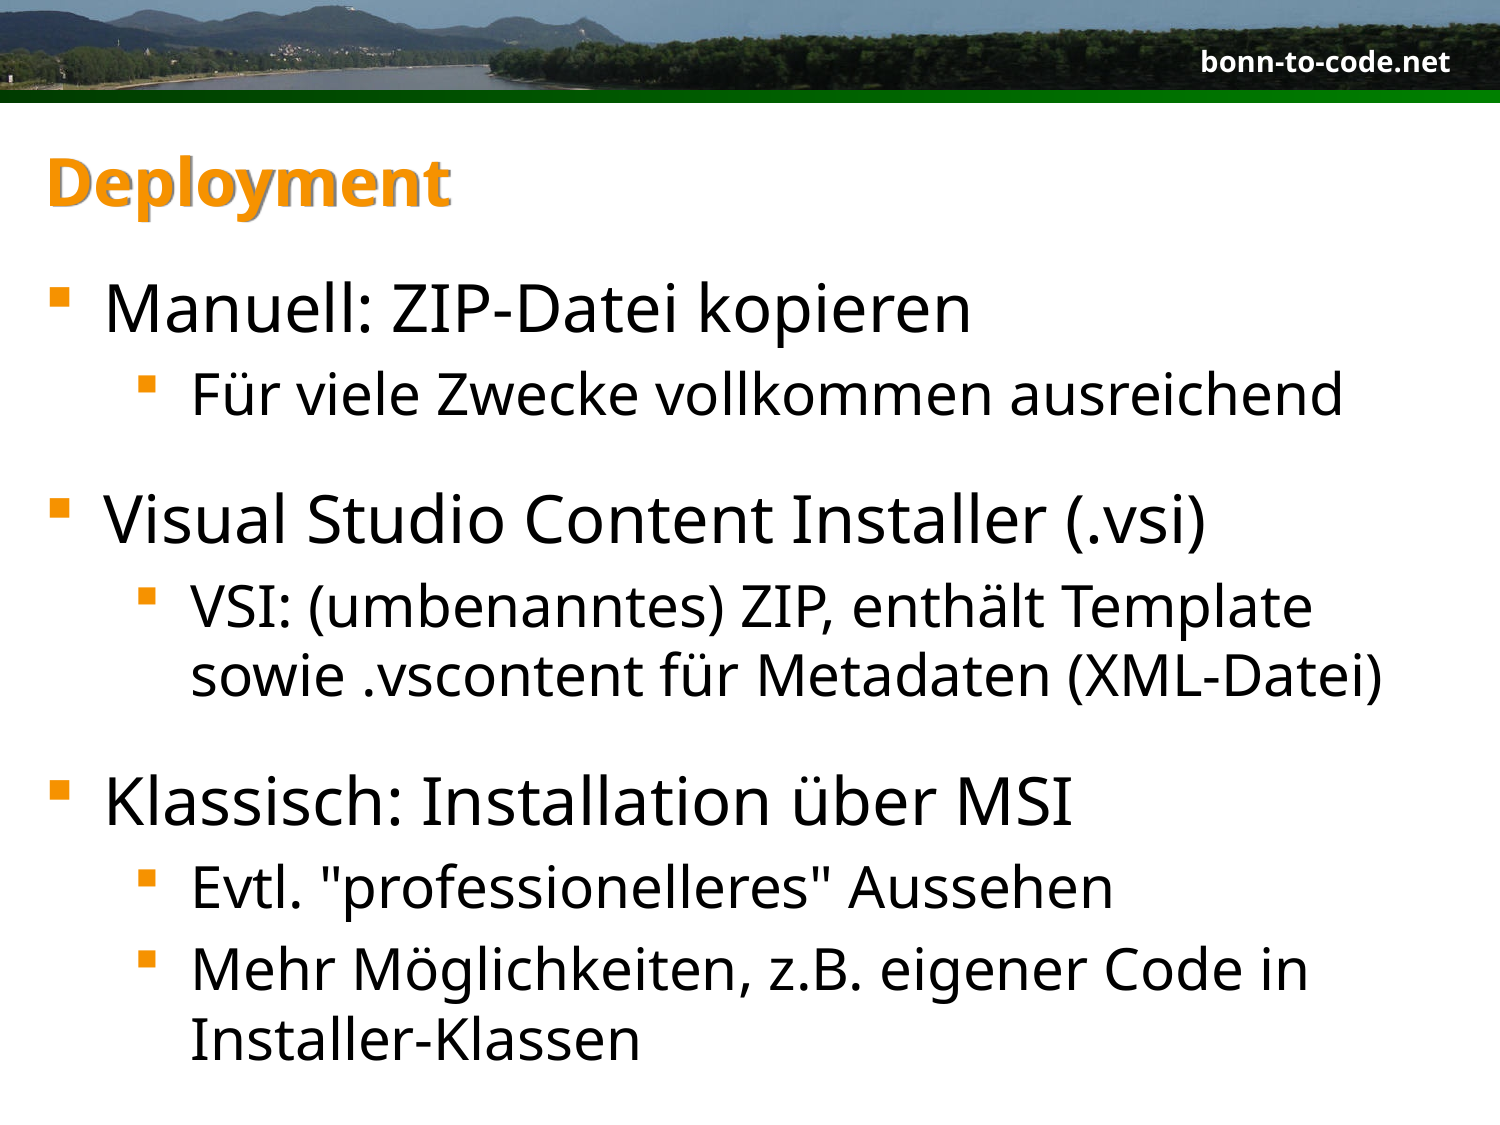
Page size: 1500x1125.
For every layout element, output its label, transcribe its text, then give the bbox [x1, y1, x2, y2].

picture [0, 0, 1500, 90]
title Deployment [29, 101, 1471, 257]
list Manuell: ZIP-Datei kopieren Für viele Zwecke vollkommen ausreichend Visual Studio Content Installer (.vsi) VSI: (umbenanntes) ZIP, enthält Template sowie .vscontent für Metadaten (XML-Datei) Klassisch: Installation über MSI Evtl. "professionelleres" Aussehen Mehr Möglichkeiten, z.B. eigener Code in Installer-Klassen [29, 257, 1471, 1114]
